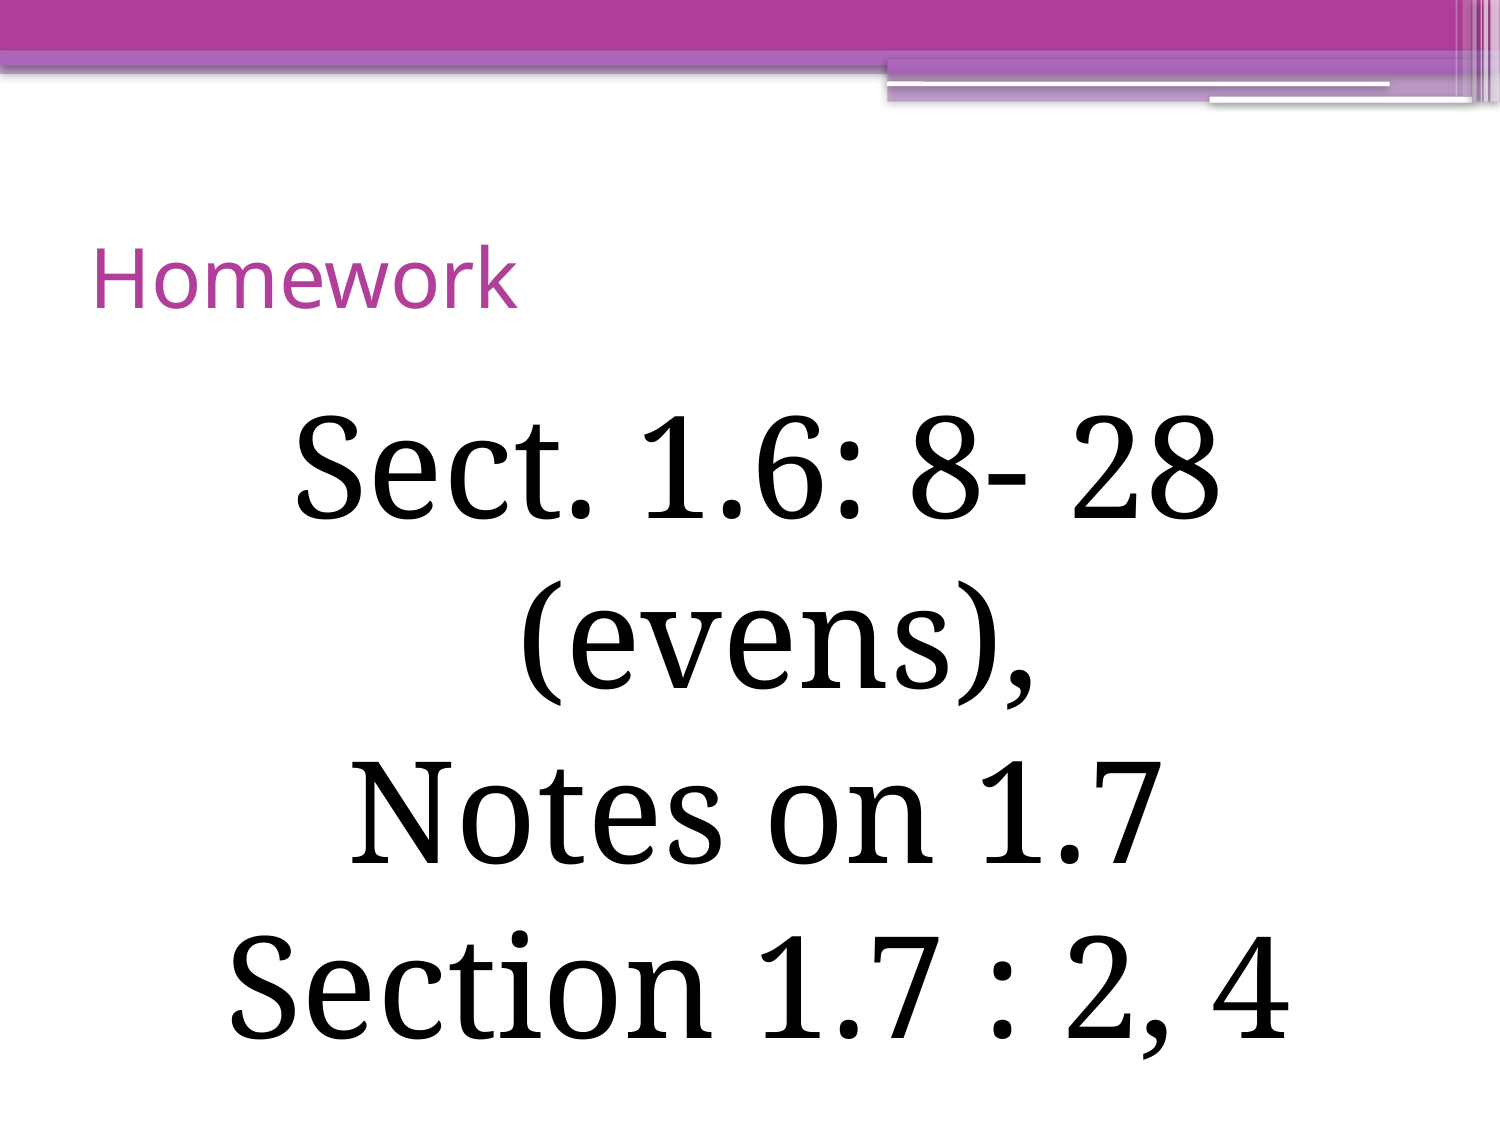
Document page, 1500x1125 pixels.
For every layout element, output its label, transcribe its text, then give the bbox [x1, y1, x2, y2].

list Sect. 1.6: 8- 28 (evens), Notes on 1.7 Section 1.7 : 2, 4 [75, 368, 1425, 1079]
title Homework [75, 187, 1425, 363]
